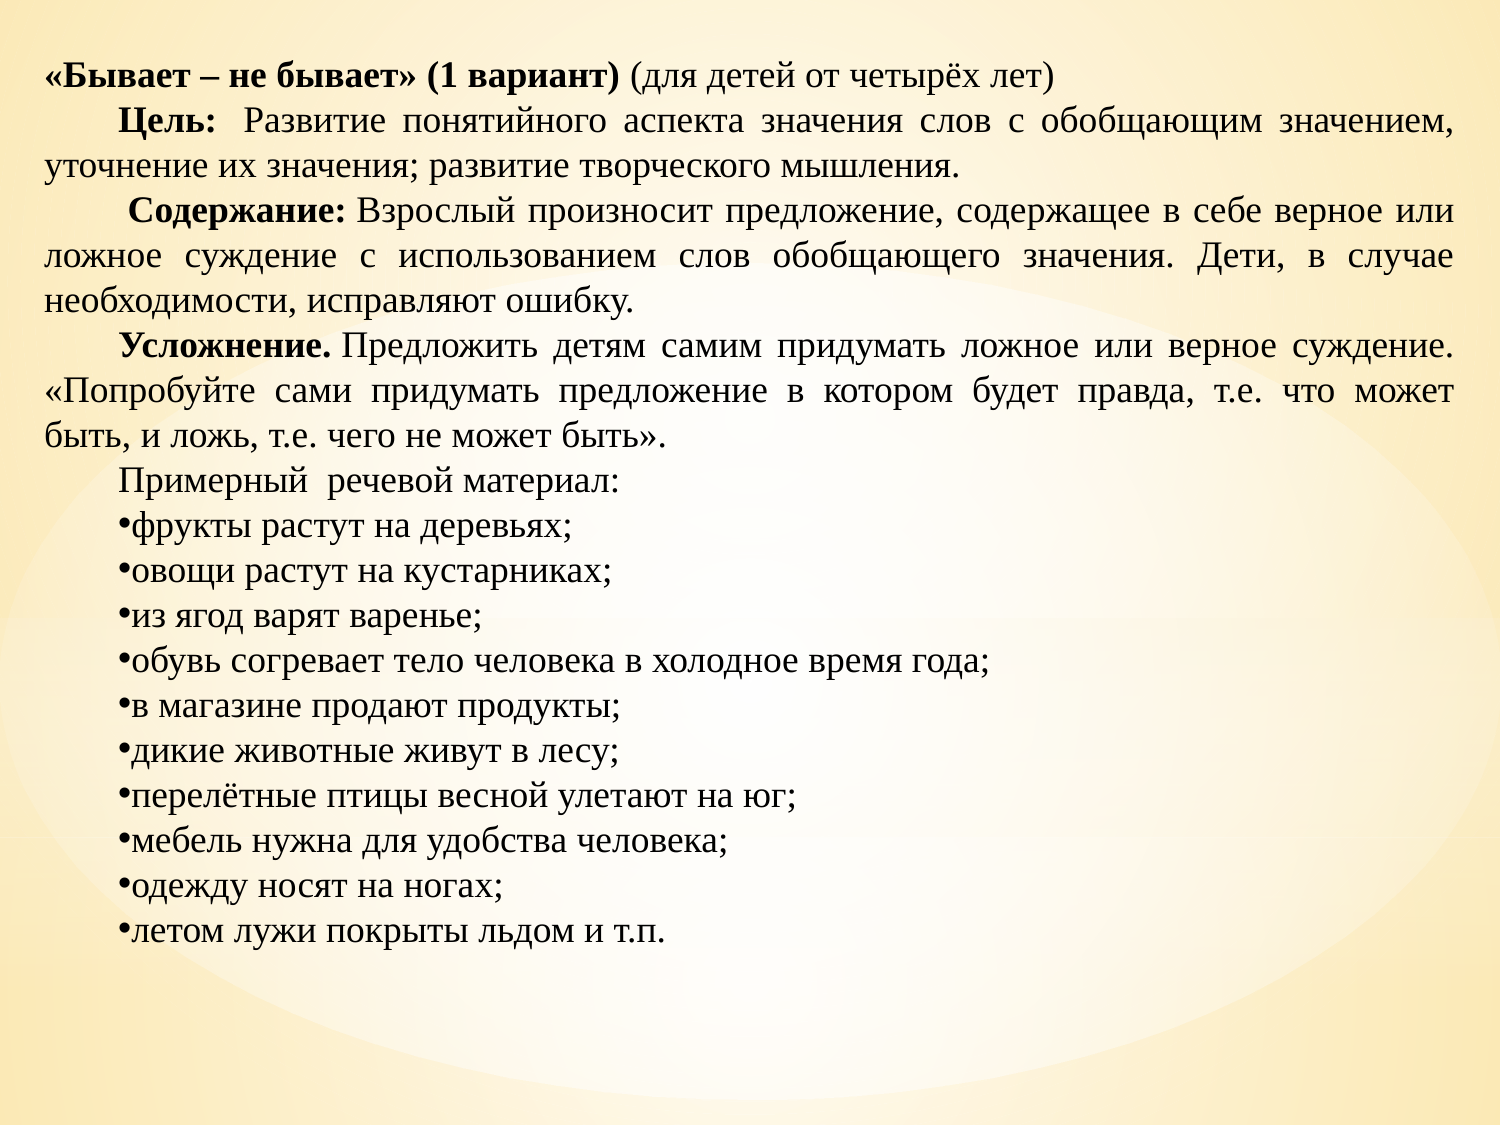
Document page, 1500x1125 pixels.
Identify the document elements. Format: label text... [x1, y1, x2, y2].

text_box «Бывает – не бывает» (1 вариант) (для детей от четырёх лет) Цель: Развитие понятийного аспекта значения слов с обобщающим значением, уточнение их значения; развитие творческого мышления. Содержание: Взрослый произносит предложение, содержащее в себе верное или ложное суждение с использованием слов обобщающего значения. Дети, в случае необходимости, исправляют ошибку. Усложнение. Предложить детям самим придумать ложное или верное суждение. «Попробуйте сами придумать предложение в котором будет правда, т.е. что может быть, и ложь, т.е. чего не может быть». Примерный речевой материал: фрукты растут на деревьях; овощи растут на кустарниках; из ягод варят варенье; обувь согревает тело человека в холодное время года; в магазине продают продукты; дикие животные живут в лесу; перелётные птицы весной улетают на юг; мебель нужна для удобства человека; одежду носят на ногах; летом лужи покрыты льдом и т.п. [29, 42, 1471, 958]
